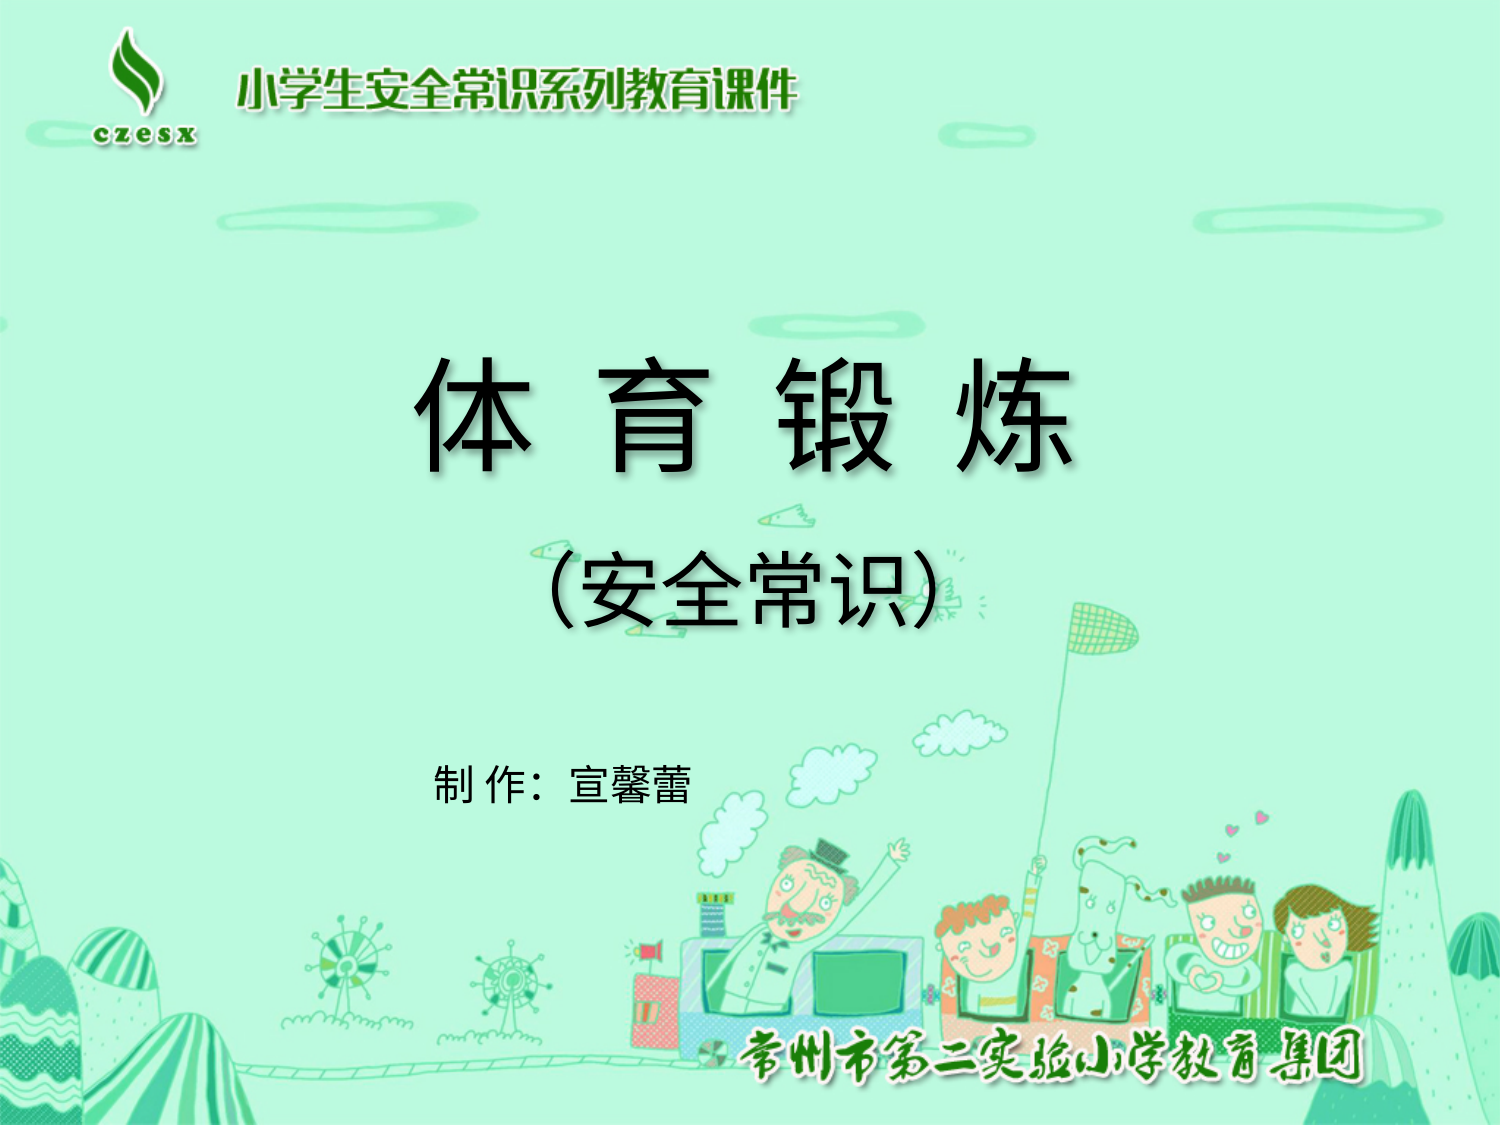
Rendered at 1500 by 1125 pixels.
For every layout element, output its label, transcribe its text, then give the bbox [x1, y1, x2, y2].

text_box 制 作：宣馨蕾 [419, 751, 786, 817]
text_box 体 育 锻 炼 （安全常识） [112, 255, 1376, 646]
picture [0, 0, 1500, 1125]
